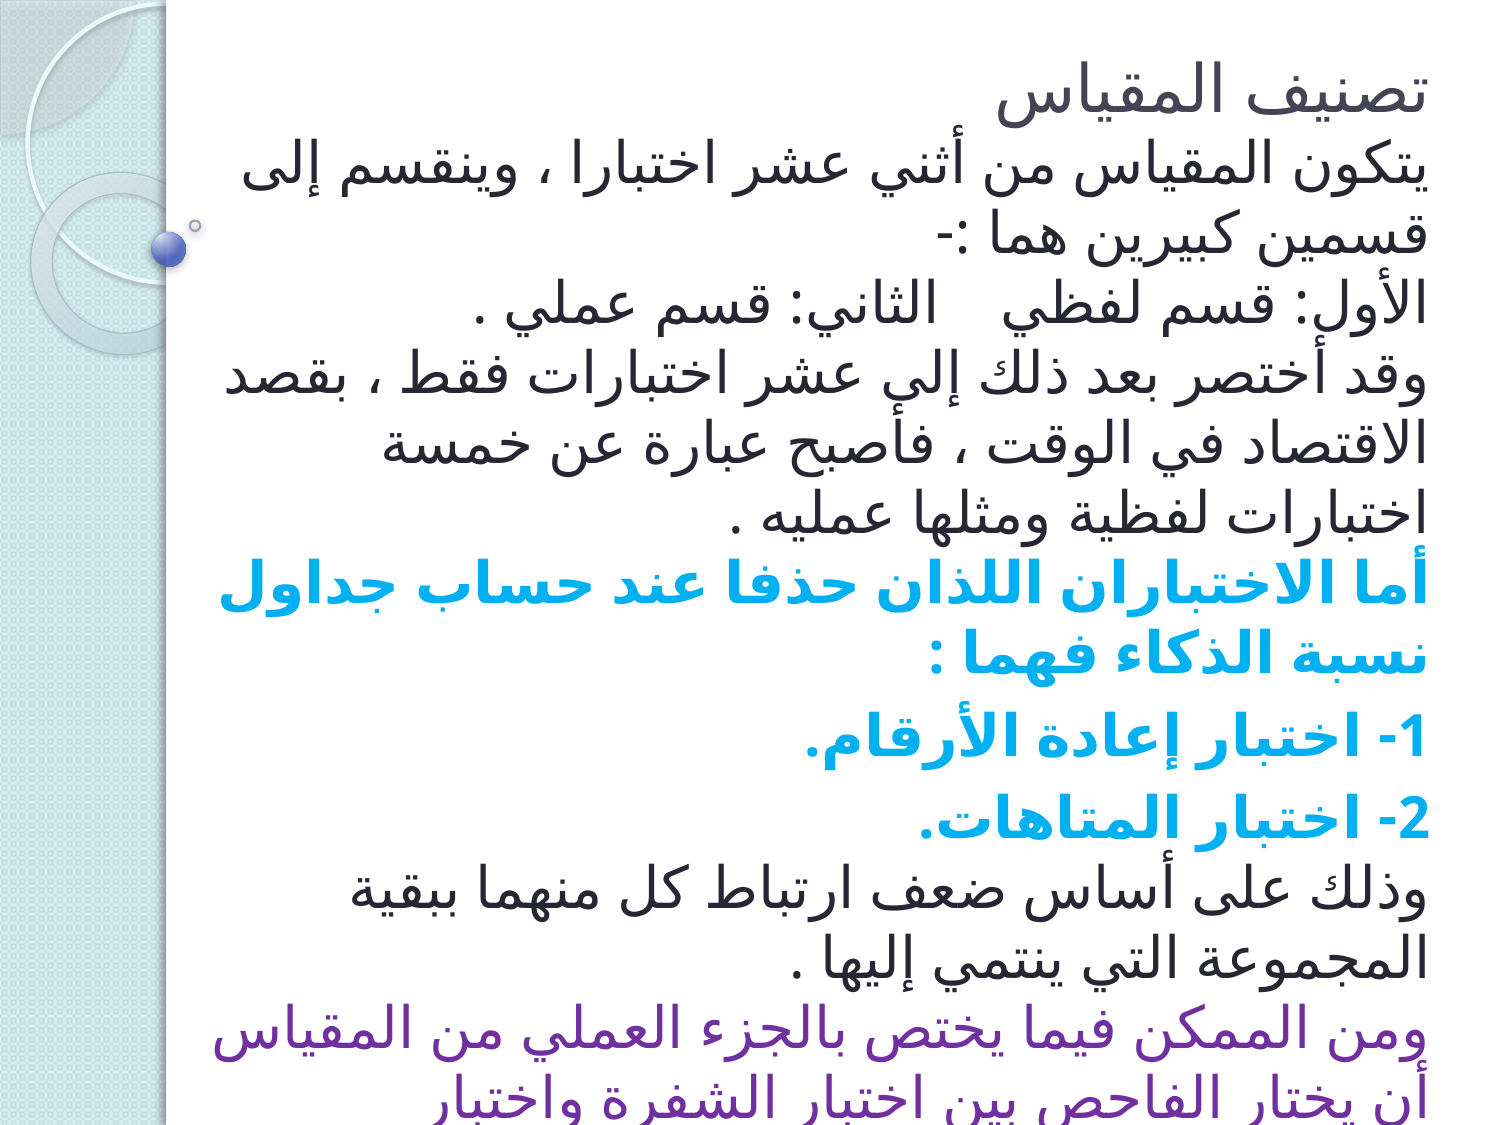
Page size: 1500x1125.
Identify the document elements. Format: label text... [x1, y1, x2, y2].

title تصنيف المقياس [230, 30, 1446, 125]
subtitle يتكون المقياس من أثني عشر اختبارا ، وينقسم إلى قسمين كبيرين هما :- الأول: قسم لفظي الثاني: قسم عملي . وقد أختصر بعد ذلك إلى عشر اختبارات فقط ، بقصد الاقتصاد في الوقت ، فأصبح عبارة عن خمسة اختبارات لفظية ومثلها عمليه . أما الاختباران اللذان حذفا عند حساب جداول نسبة الذكاء فهما : 1- اختبار إعادة الأرقام. 2- اختبار المتاهات. وذلك على أساس ضعف ارتباط كل منهما ببقية المجموعة التي ينتمي إليها . ومن الممكن فيما يختص بالجزء العملي من المقياس أن يختار الفاحص بين اختبار الشفرة واختبار المتاهات . [194, 125, 1450, 1071]
